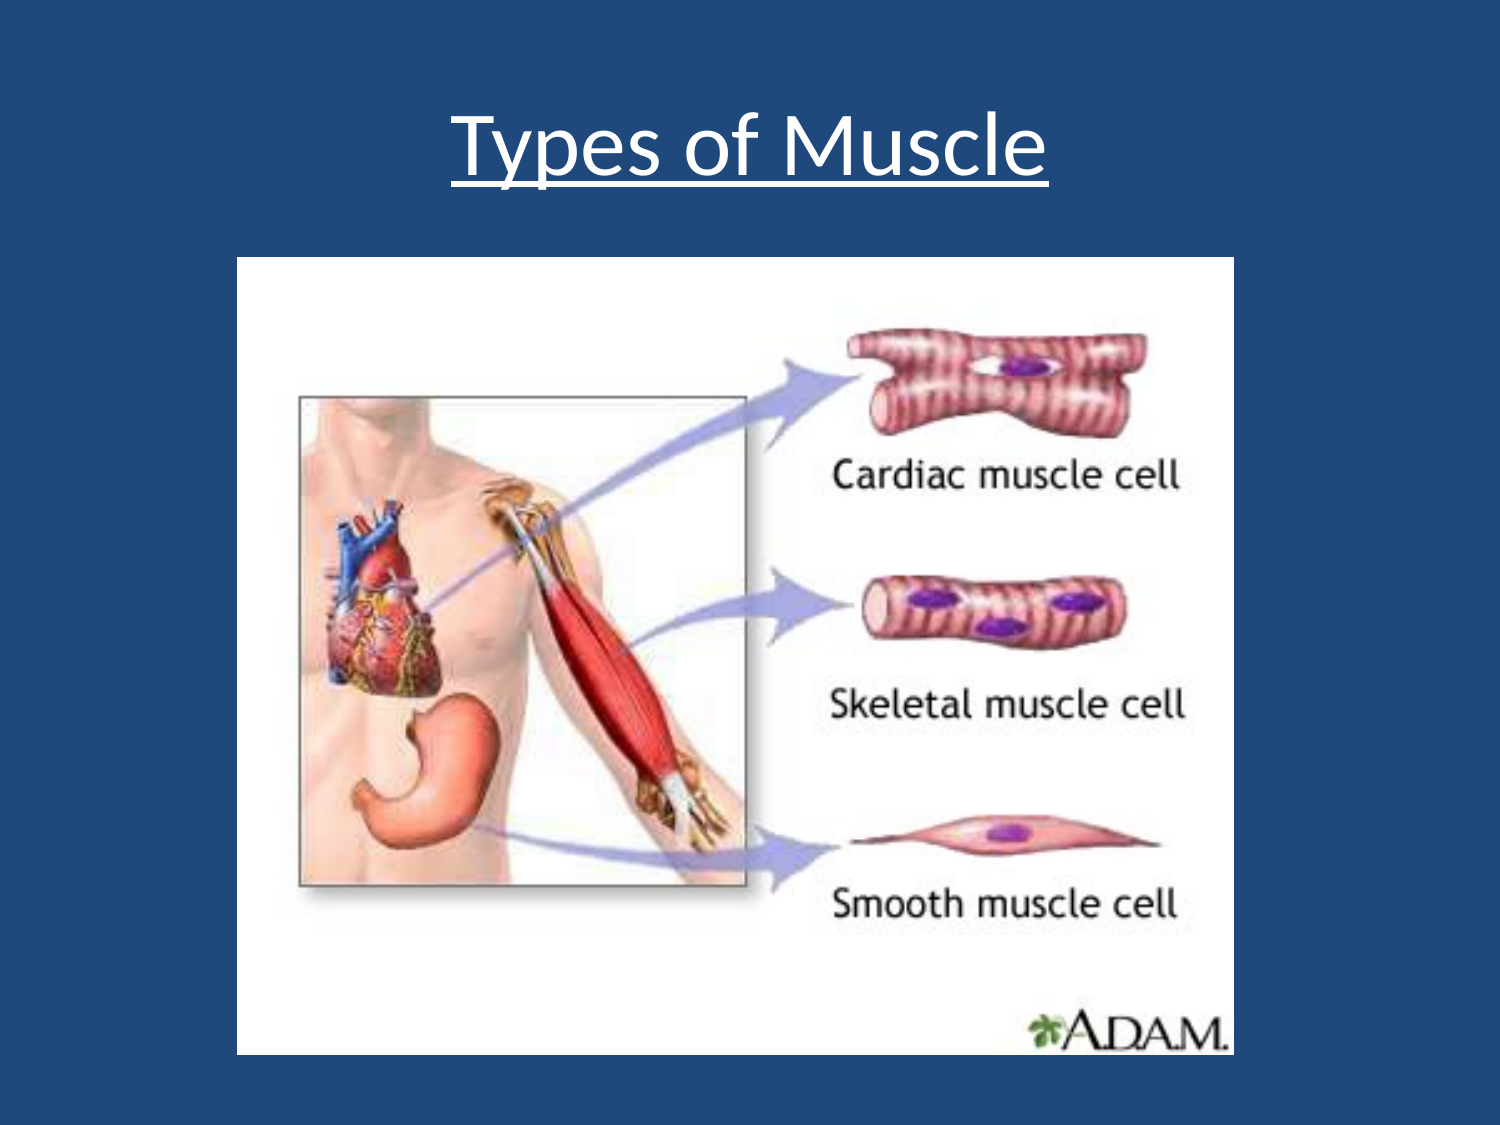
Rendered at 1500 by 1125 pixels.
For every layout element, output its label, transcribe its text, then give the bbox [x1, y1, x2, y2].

title Types of Muscle [75, 45, 1425, 233]
picture [237, 257, 1234, 1055]
